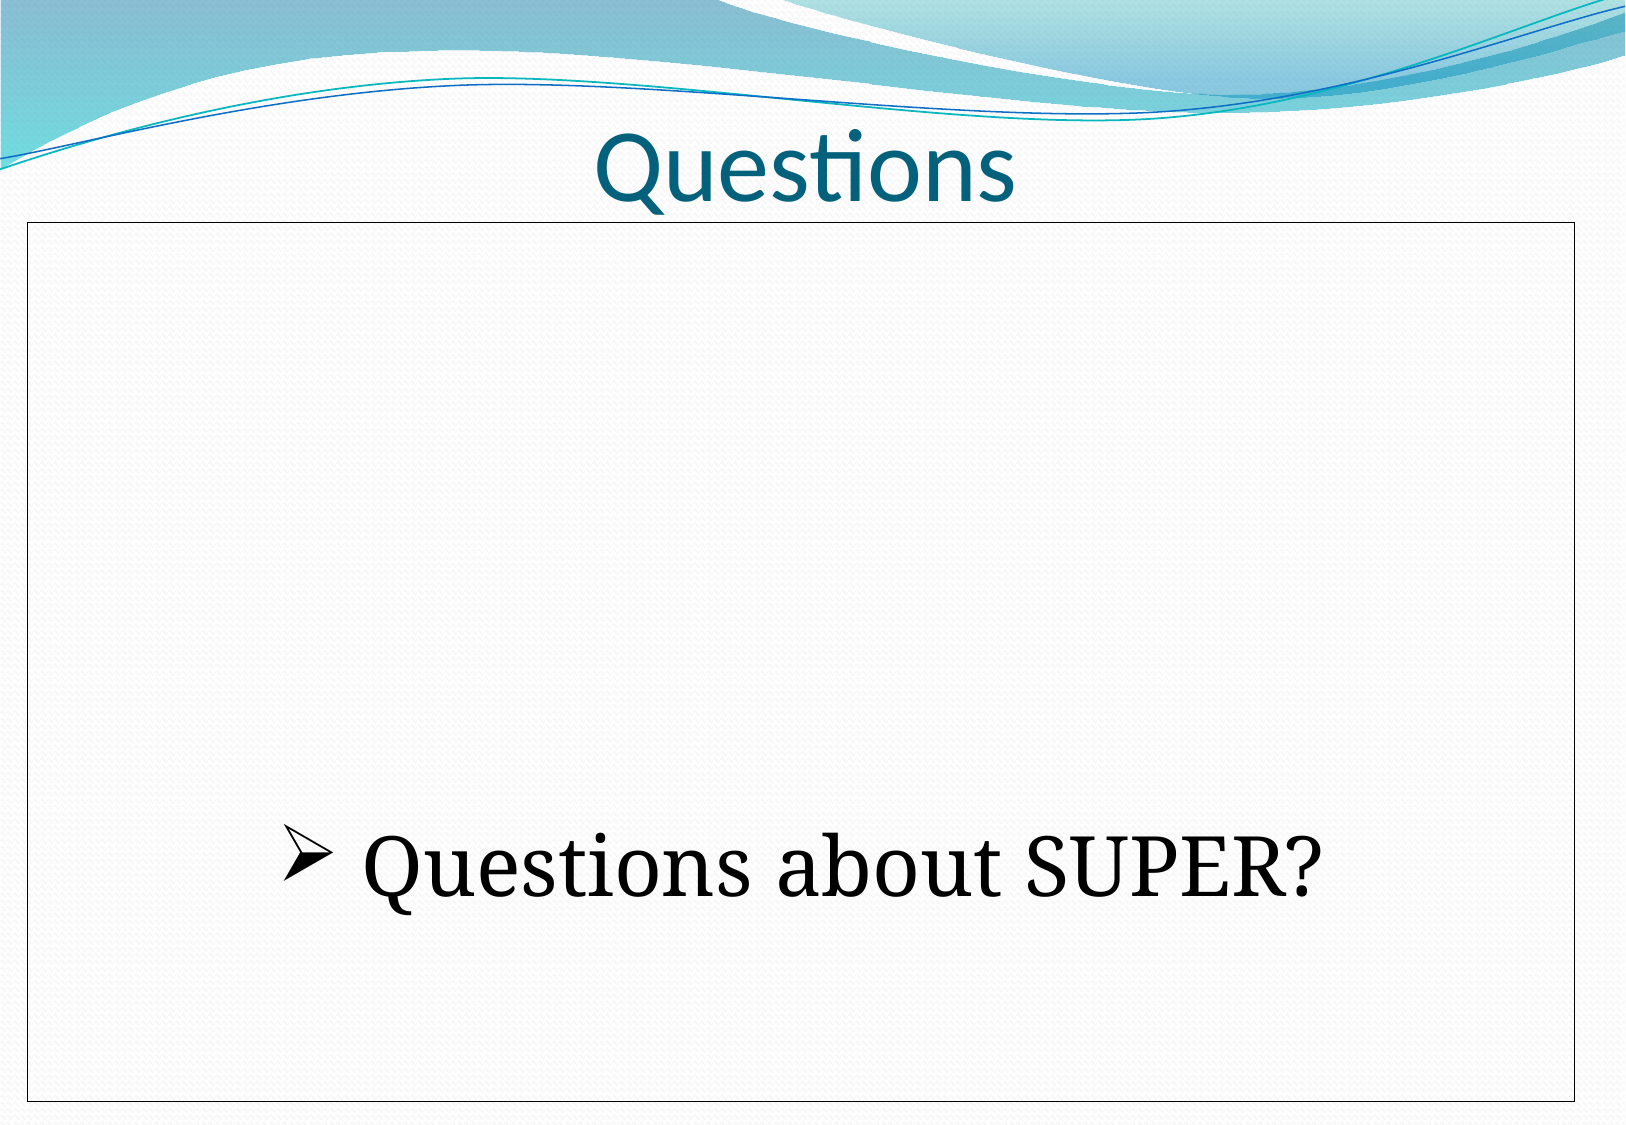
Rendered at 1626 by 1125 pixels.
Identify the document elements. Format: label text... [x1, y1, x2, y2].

title Questions [74, 105, 1537, 223]
list Questions about SUPER? [27, 222, 1575, 1102]
